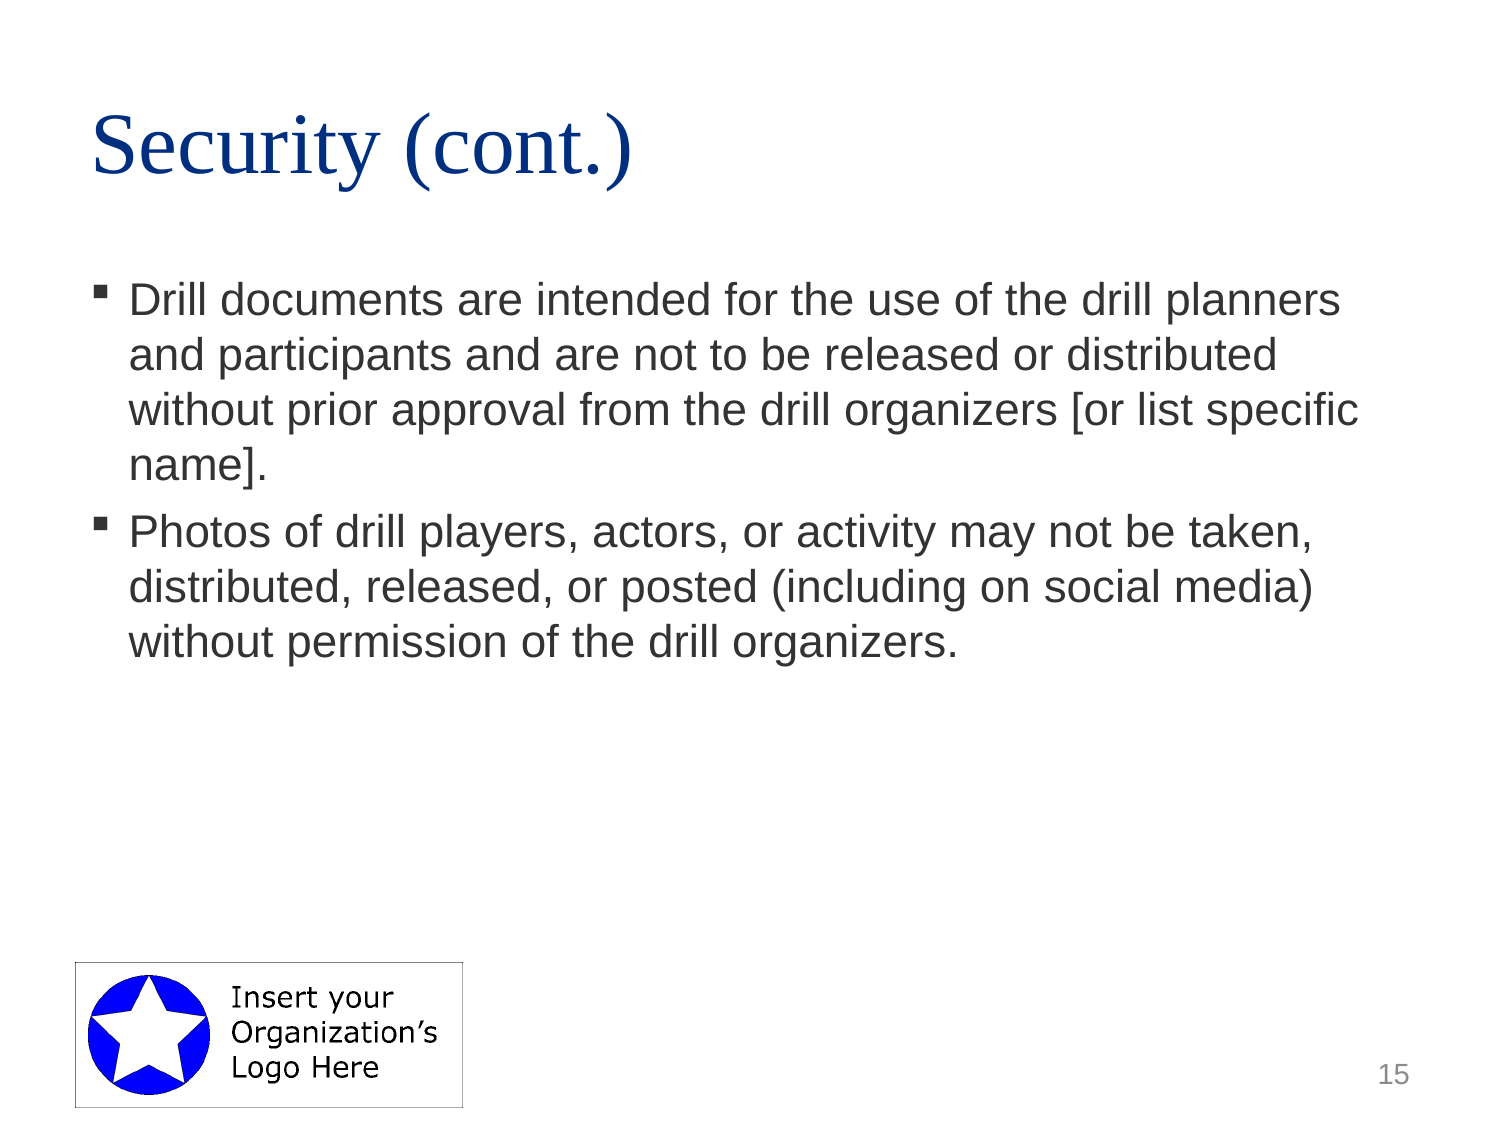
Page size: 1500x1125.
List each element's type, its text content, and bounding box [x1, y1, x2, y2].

picture [75, 962, 463, 1108]
list Drill documents are intended for the use of the drill planners and participants and are not to be released or distributed without prior approval from the drill organizers [or list specific name]. Photos of drill players, actors, or activity may not be taken, distributed, released, or posted (including on social media) without permission of the drill organizers. [75, 262, 1425, 813]
slide_number 15 [1074, 1042, 1425, 1103]
title Security (cont.) [75, 45, 1425, 233]
